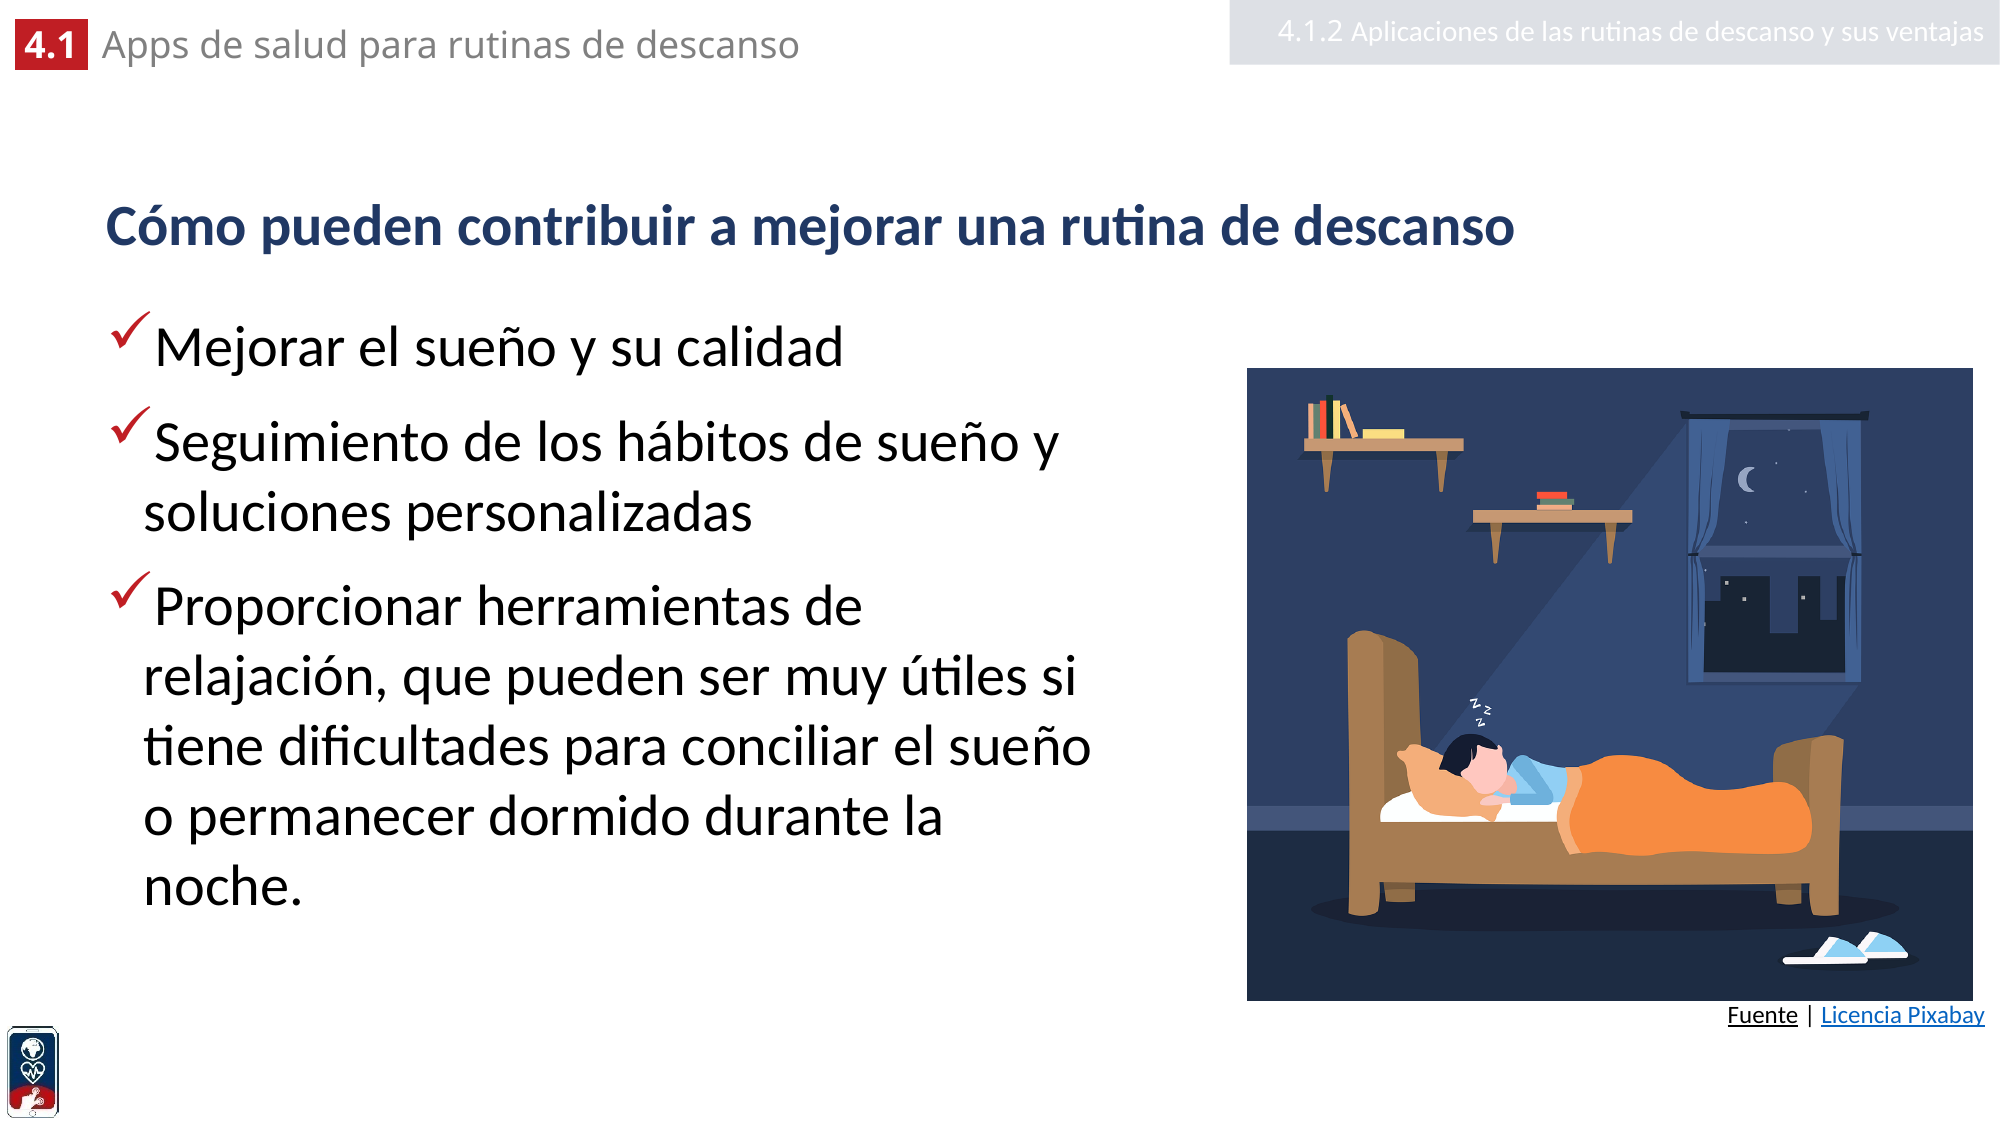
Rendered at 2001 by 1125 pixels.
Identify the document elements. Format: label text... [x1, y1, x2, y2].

picture [1247, 368, 1973, 1001]
picture [7, 1026, 59, 1118]
text_box 4.1.2 Aplicaciones de las rutinas de descanso y sus ventajas [1229, 0, 2000, 65]
title Cómo pueden contribuir a mejorar una rutina de descanso [91, 177, 1906, 277]
list Mejorar el sueño y su calidad Seguimiento de los hábitos de sueño y soluciones personalizadas Proporcionar herramientas de relajación, que pueden ser muy útiles si tiene dificultades para conciliar el sueño o permanecer dormido durante la noche. [91, 300, 1116, 1068]
text_box Fuente | Licencia Pixabay [1604, 991, 2000, 1036]
